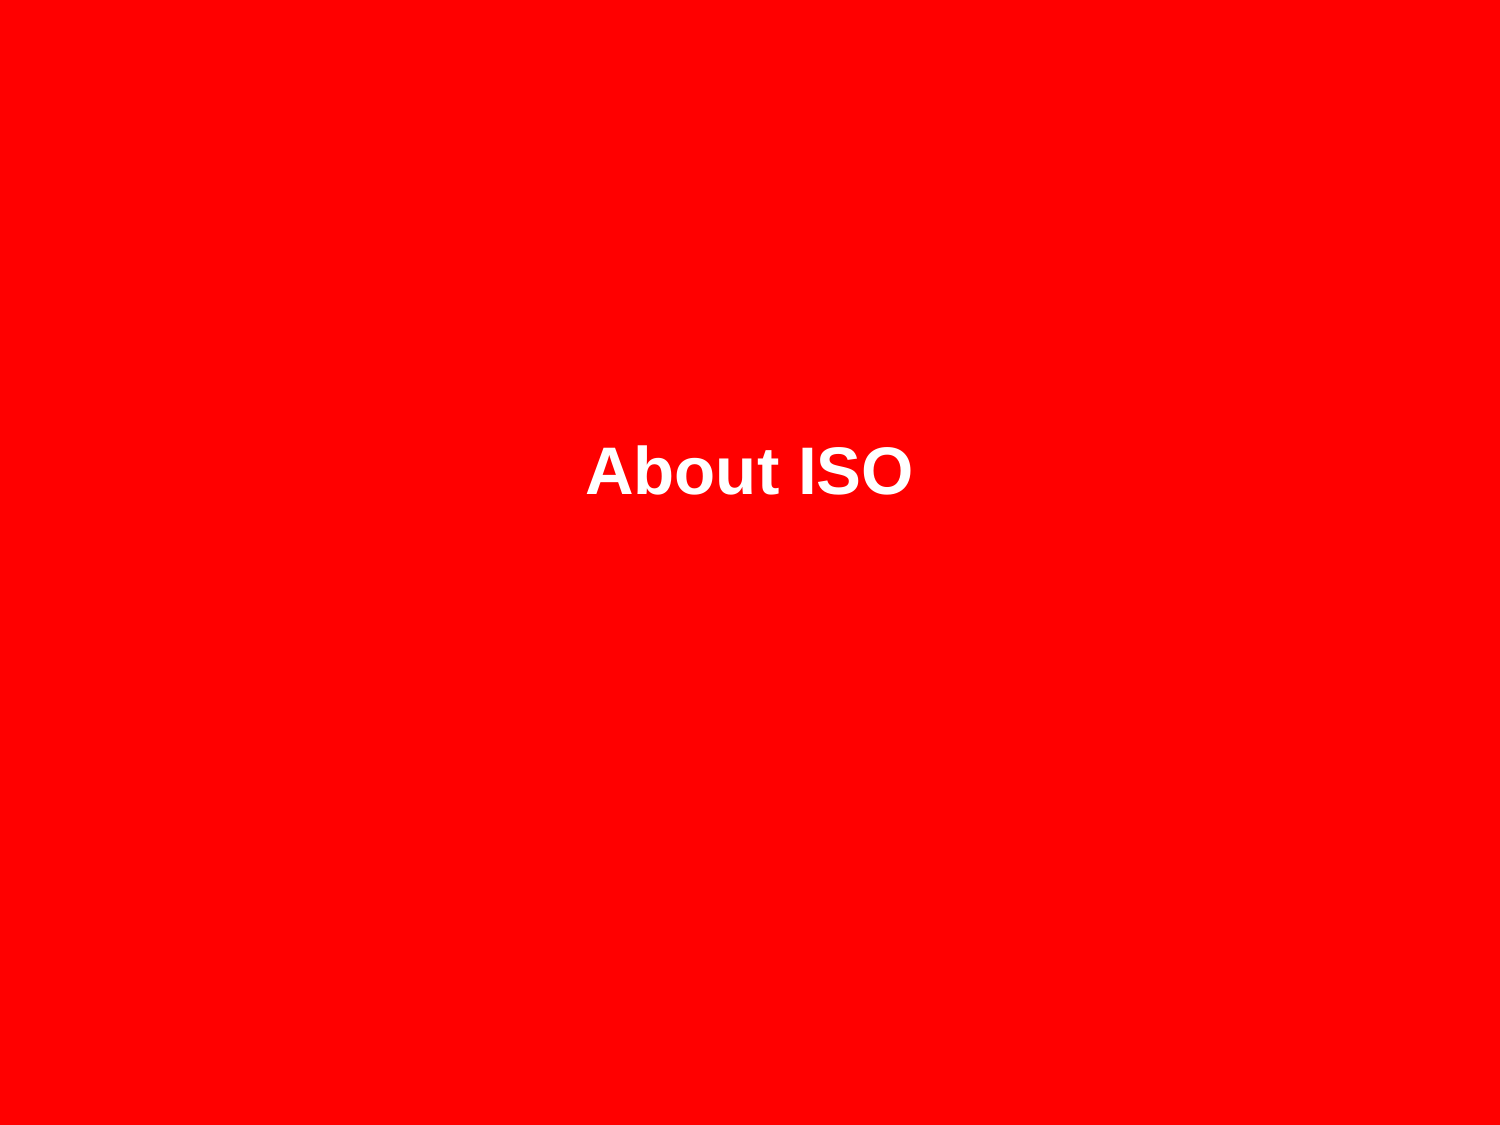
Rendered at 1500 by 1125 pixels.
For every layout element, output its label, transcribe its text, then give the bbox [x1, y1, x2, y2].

title About ISO [93, 375, 1407, 517]
